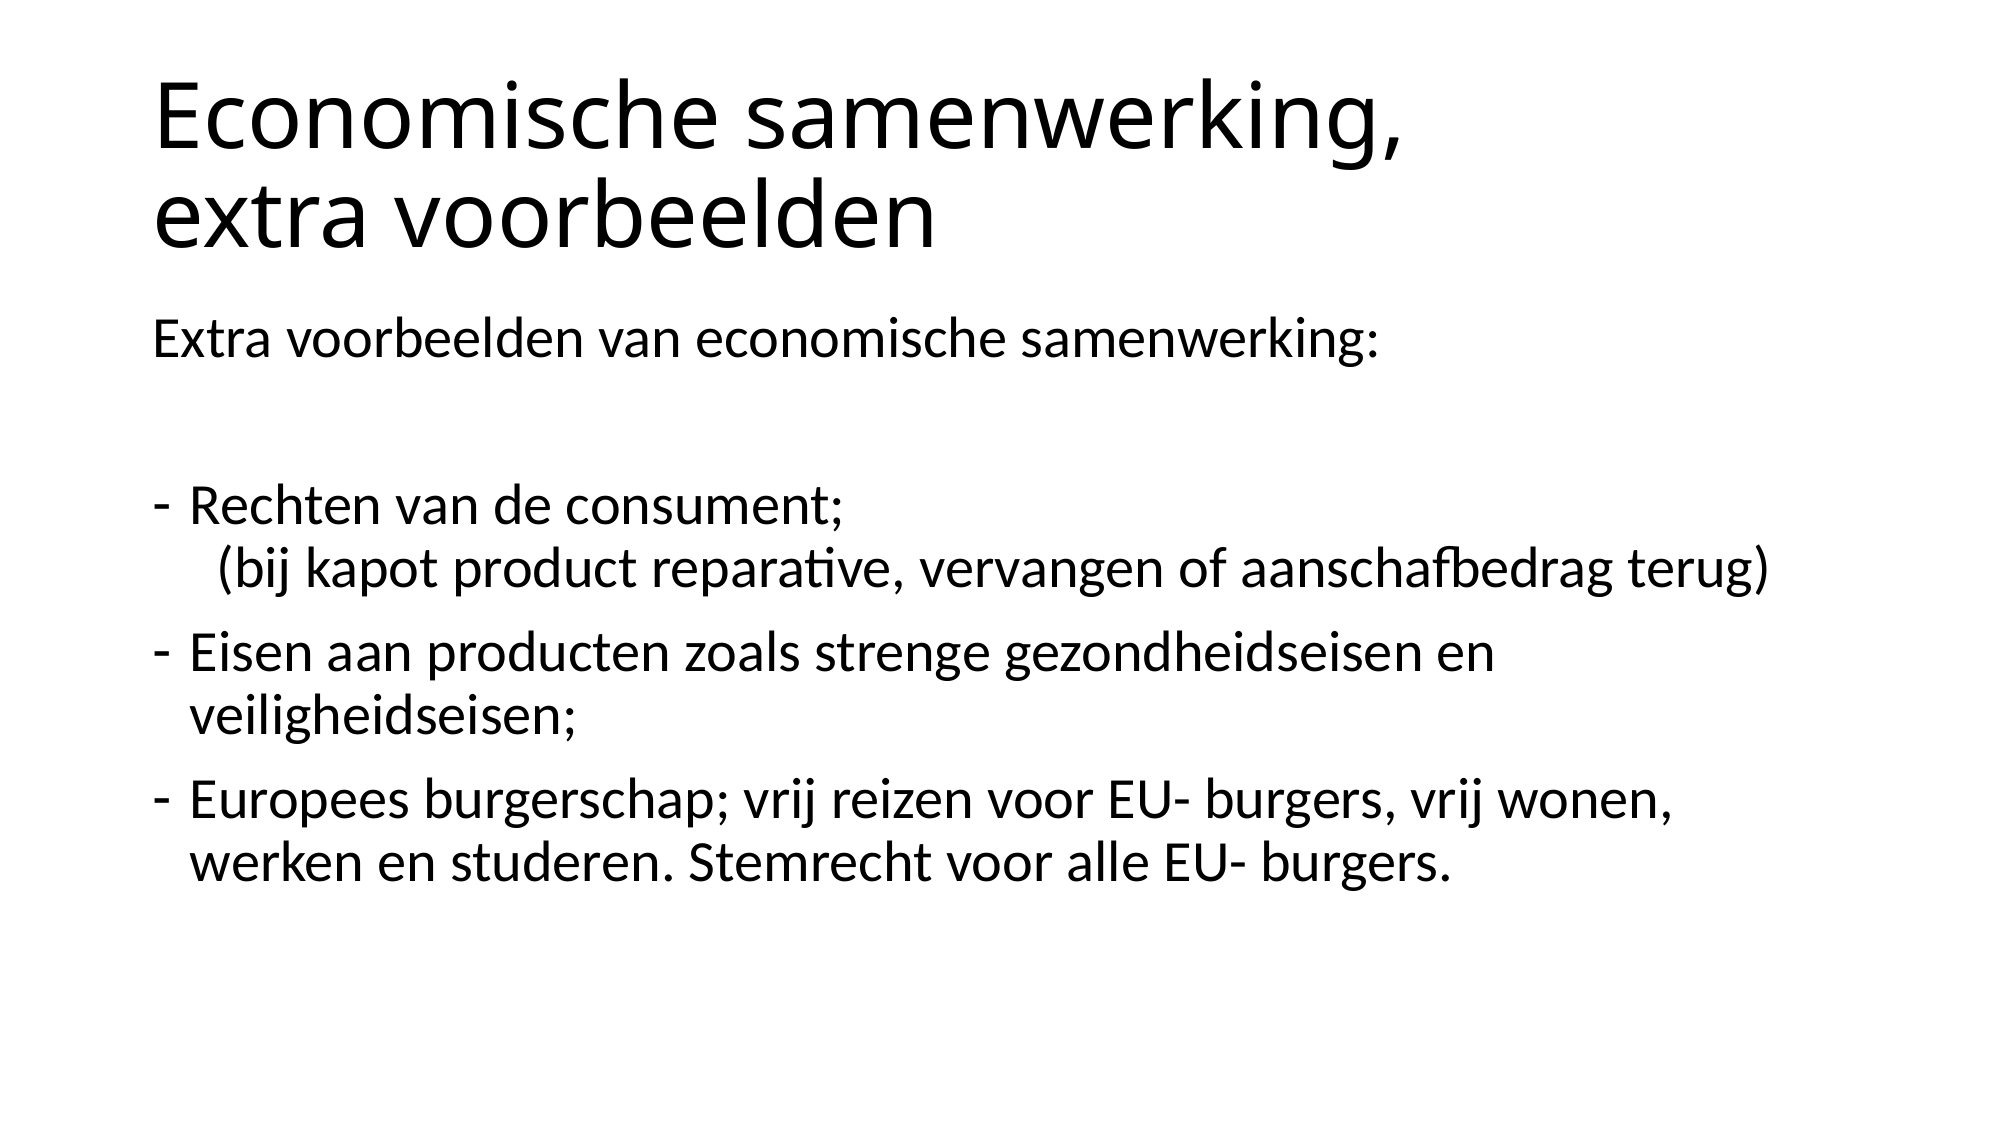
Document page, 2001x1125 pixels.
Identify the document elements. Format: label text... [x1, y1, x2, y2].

list Extra voorbeelden van economische samenwerking: Rechten van de consument; (bij kapot product reparative, vervangen of aanschafbedrag terug) Eisen aan producten zoals strenge gezondheidseisen en veiligheidseisen; Europees burgerschap; vrij reizen voor EU- burgers, vrij wonen, werken en studeren. Stemrecht voor alle EU- burgers. [137, 299, 1863, 1014]
title Economische samenwerking, extra voorbeelden [137, 59, 1863, 278]
